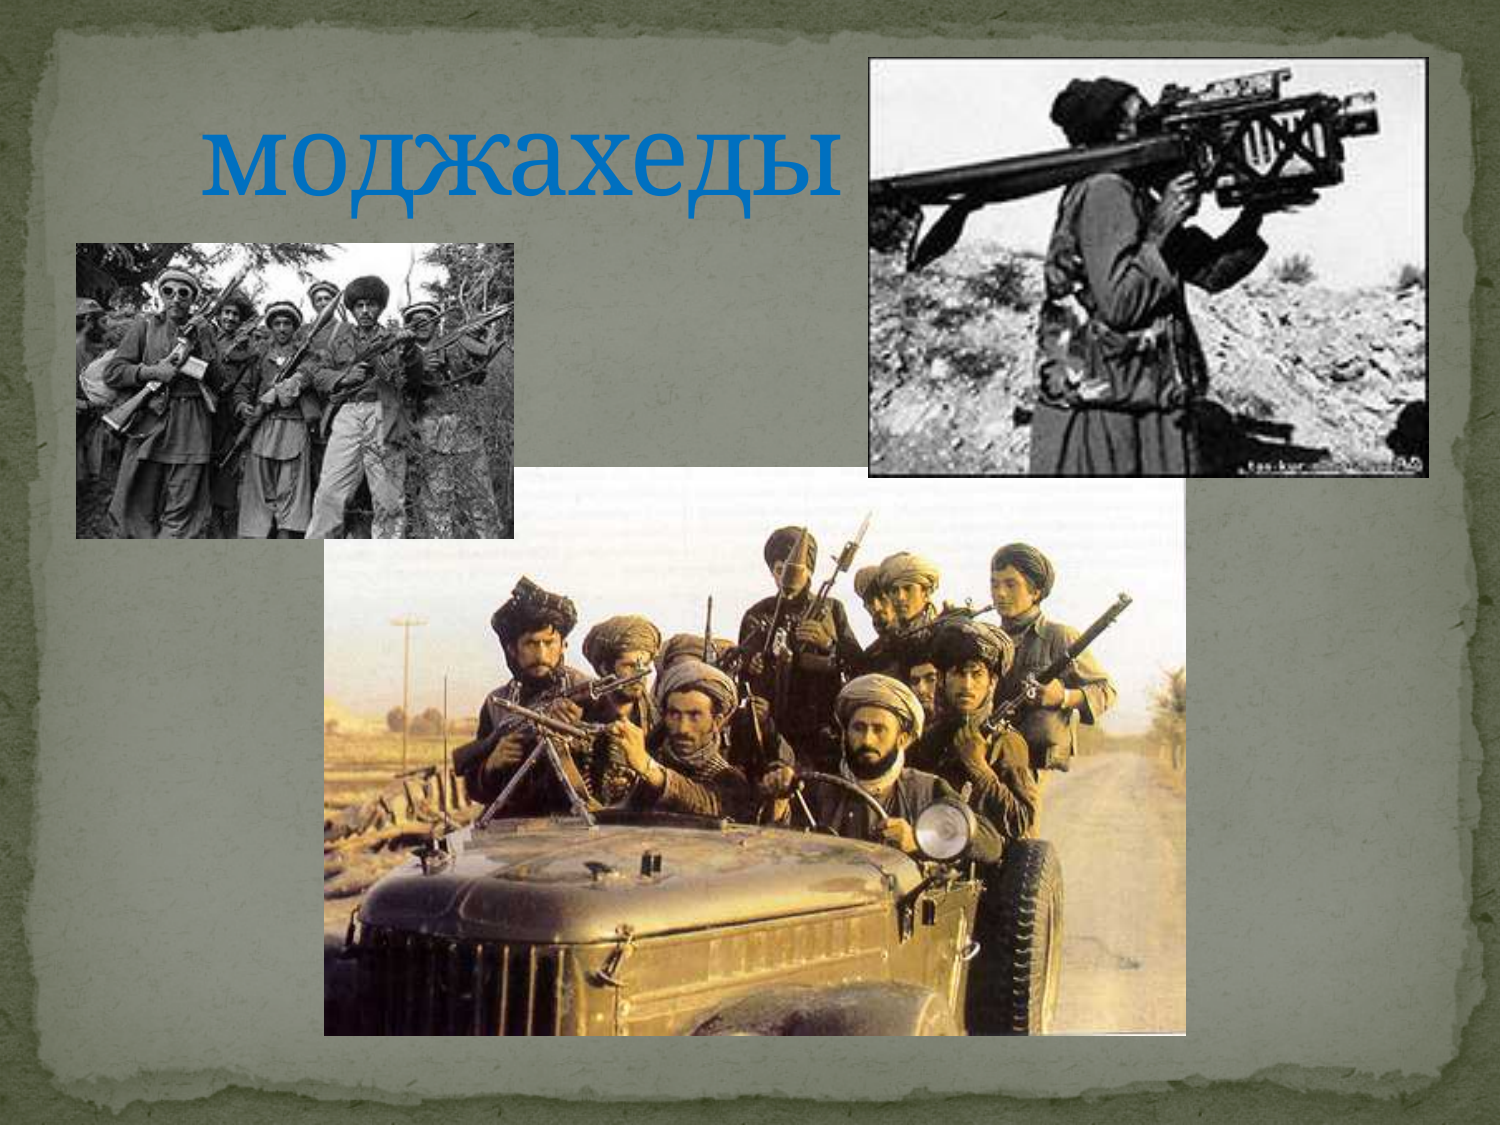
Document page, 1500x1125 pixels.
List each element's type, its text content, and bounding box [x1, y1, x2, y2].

picture [76, 243, 514, 539]
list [327, 470, 1185, 1034]
title моджахеды [74, 24, 1425, 225]
picture [868, 57, 1429, 478]
